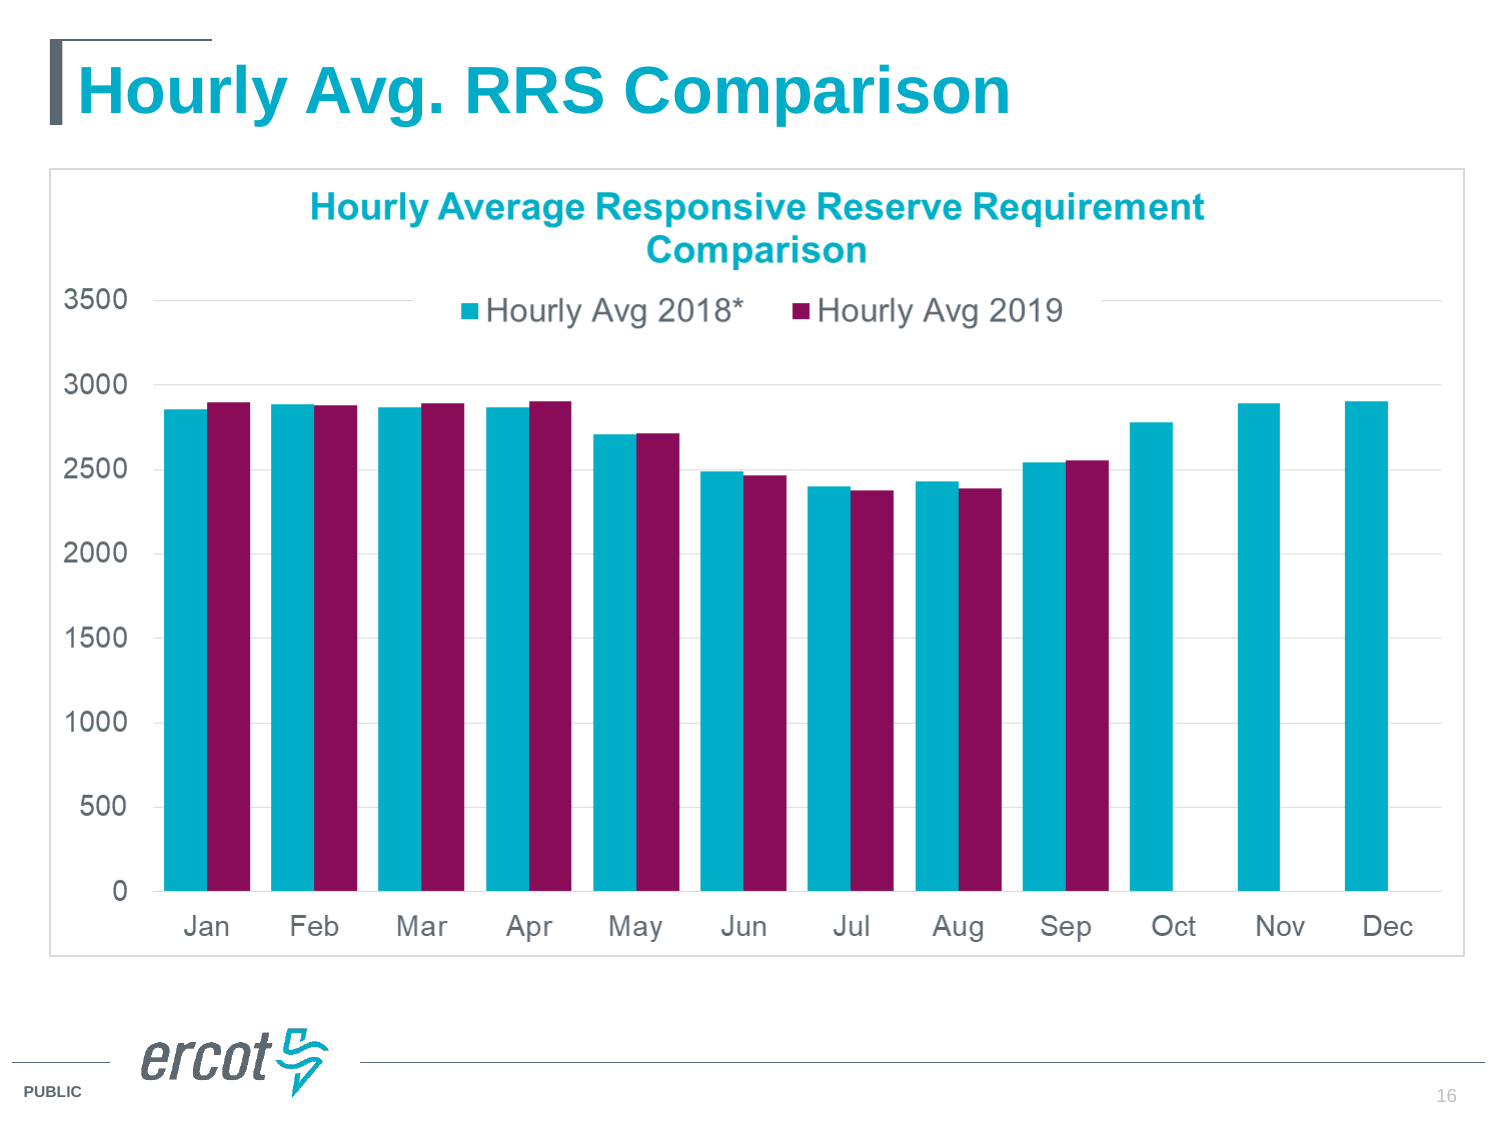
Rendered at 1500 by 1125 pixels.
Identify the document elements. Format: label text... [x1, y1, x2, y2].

picture [49, 168, 1465, 957]
picture [137, 1024, 332, 1100]
title Hourly Avg. RRS Comparison [62, 39, 1450, 125]
